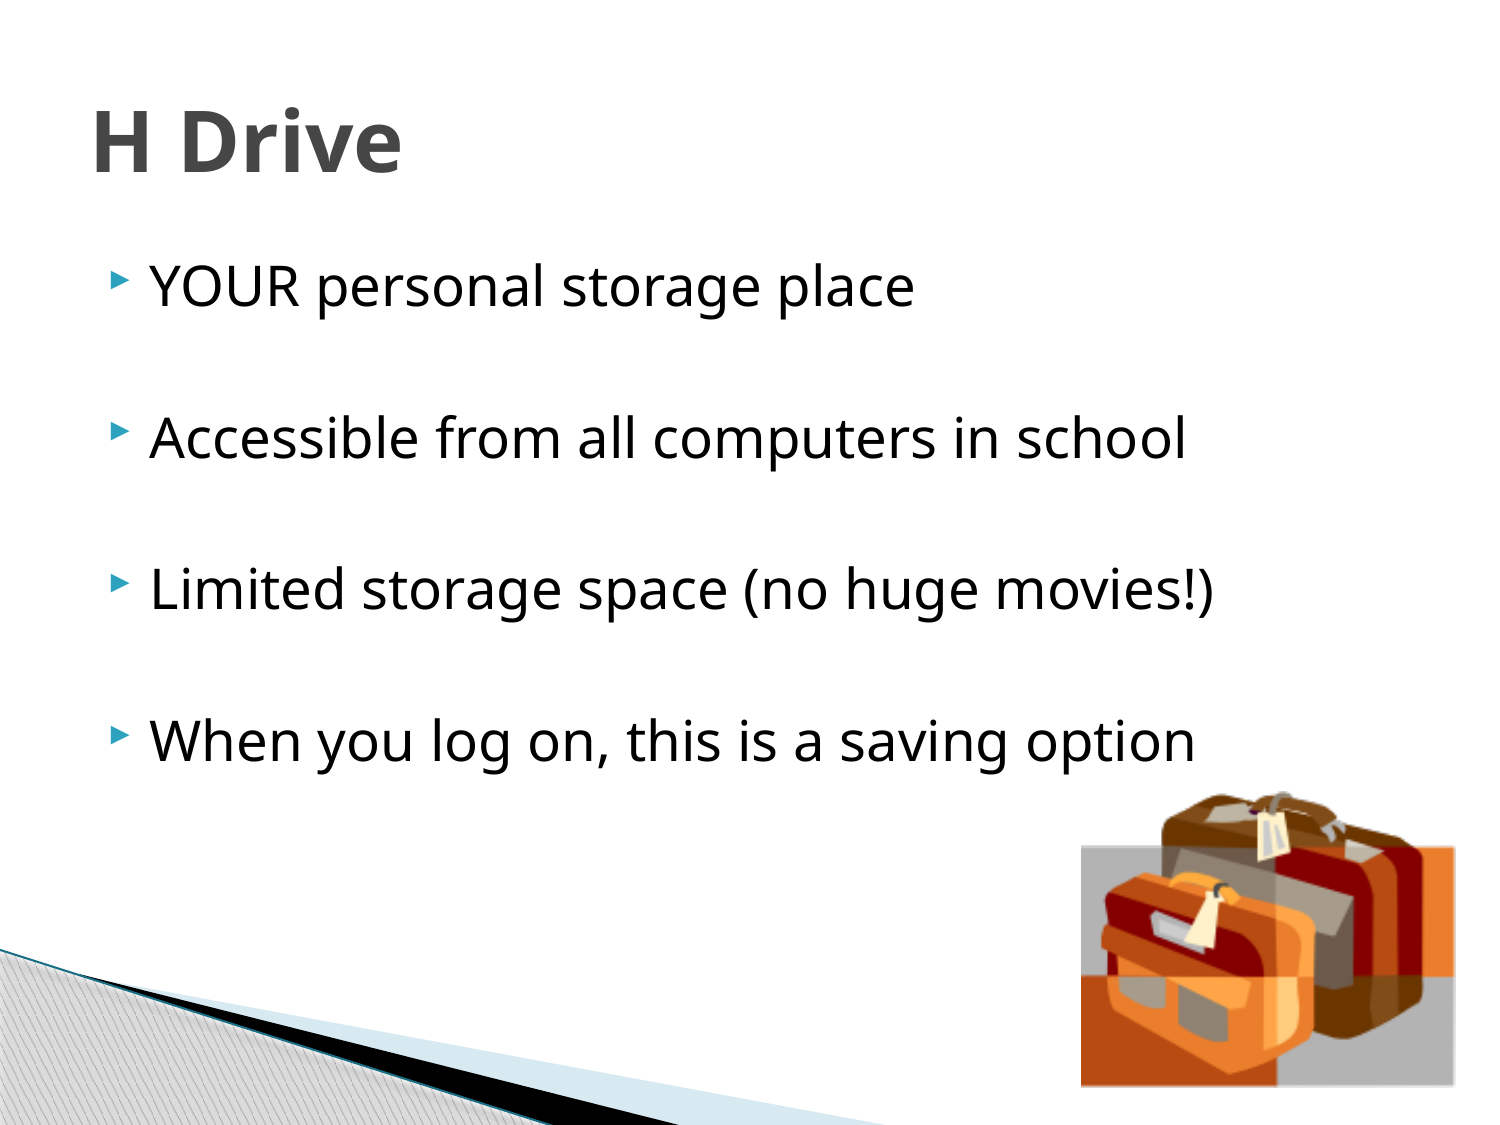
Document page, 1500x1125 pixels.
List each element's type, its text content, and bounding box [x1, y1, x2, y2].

list YOUR personal storage place Accessible from all computers in school Limited storage space (no huge movies!) When you log on, this is a saving option [75, 243, 1425, 986]
title H Drive [75, 45, 1425, 233]
picture [1081, 788, 1461, 1093]
